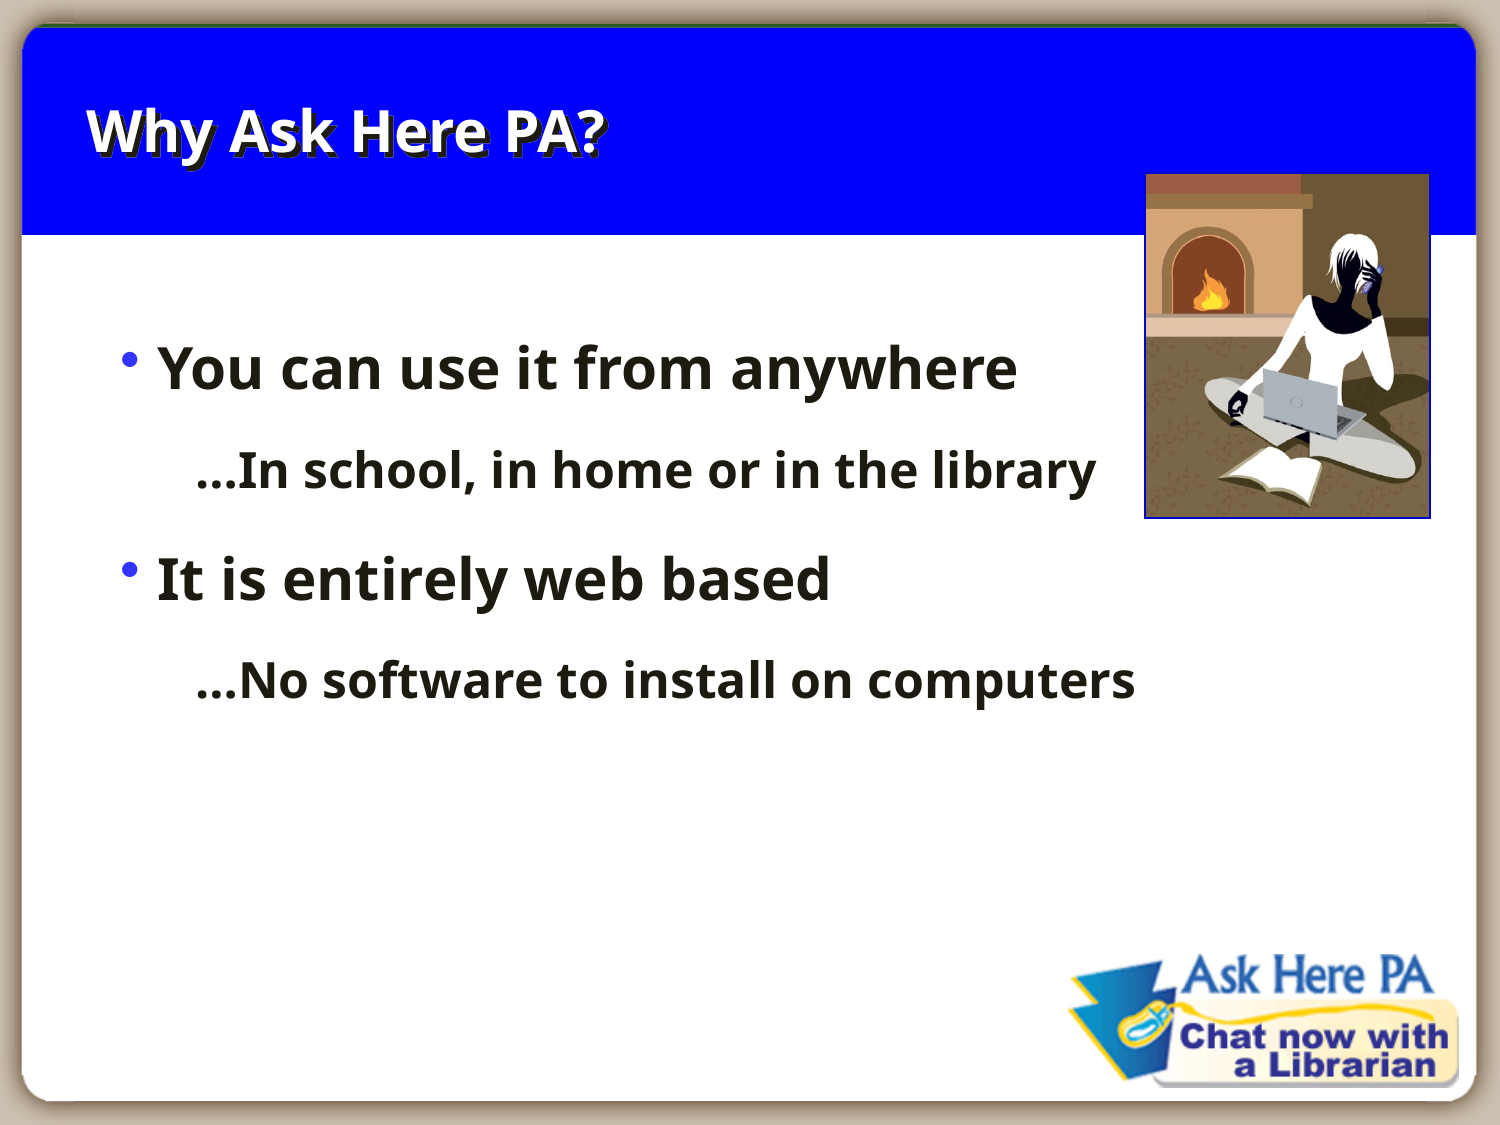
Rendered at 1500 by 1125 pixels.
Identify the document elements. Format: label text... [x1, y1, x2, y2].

list You can use it from anywhere …In school, in home or in the library It is entirely web based …No software to install on computers [117, 317, 1382, 1008]
title Why Ask Here PA? [71, 23, 1119, 236]
picture [0, 0, 1500, 1125]
